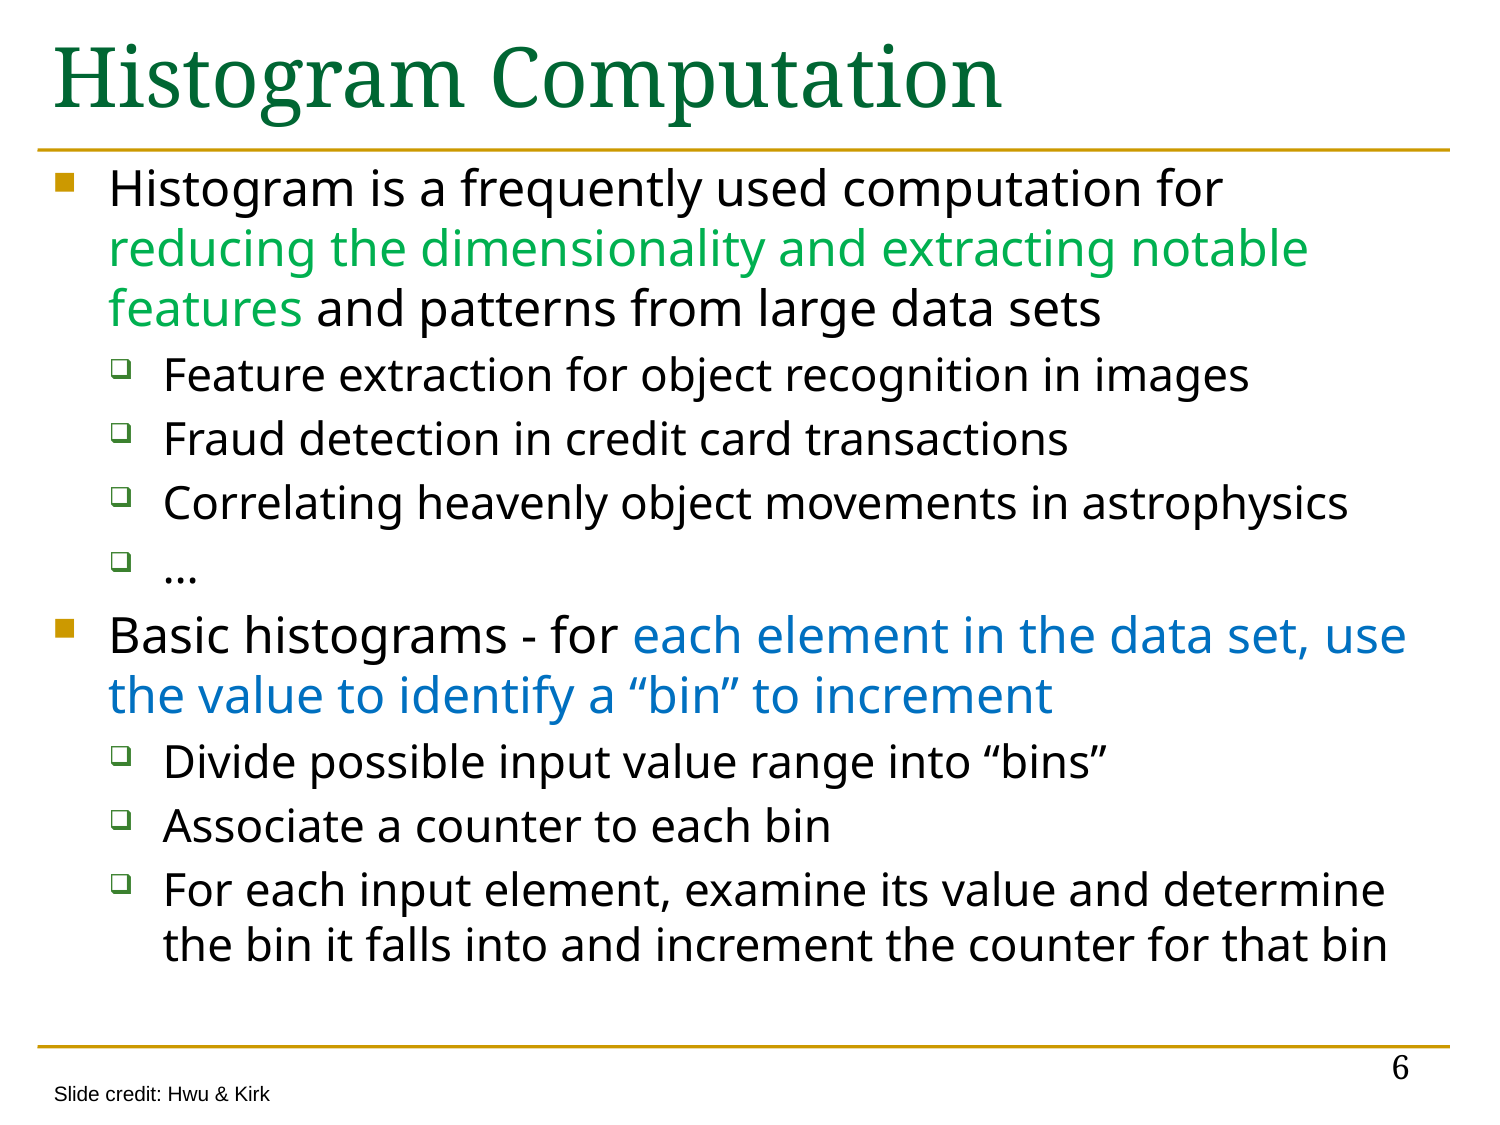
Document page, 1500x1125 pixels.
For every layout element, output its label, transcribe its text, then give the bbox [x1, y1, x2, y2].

slide_number 6 [1074, 1023, 1426, 1100]
title Histogram Computation [37, 0, 1451, 148]
list Histogram is a frequently used computation for reducing the dimensionality and extracting notable features and patterns from large data sets Feature extraction for object recognition in images Fraud detection in credit card transactions Correlating heavenly object movements in astrophysics … Basic histograms - for each element in the data set, use the value to identify a “bin” to increment Divide possible input value range into “bins” Associate a counter to each bin For each input element, examine its value and determine the bin it falls into and increment the counter for that bin [37, 148, 1451, 1048]
text_box Slide credit: Hwu & Kirk [39, 1073, 286, 1113]
